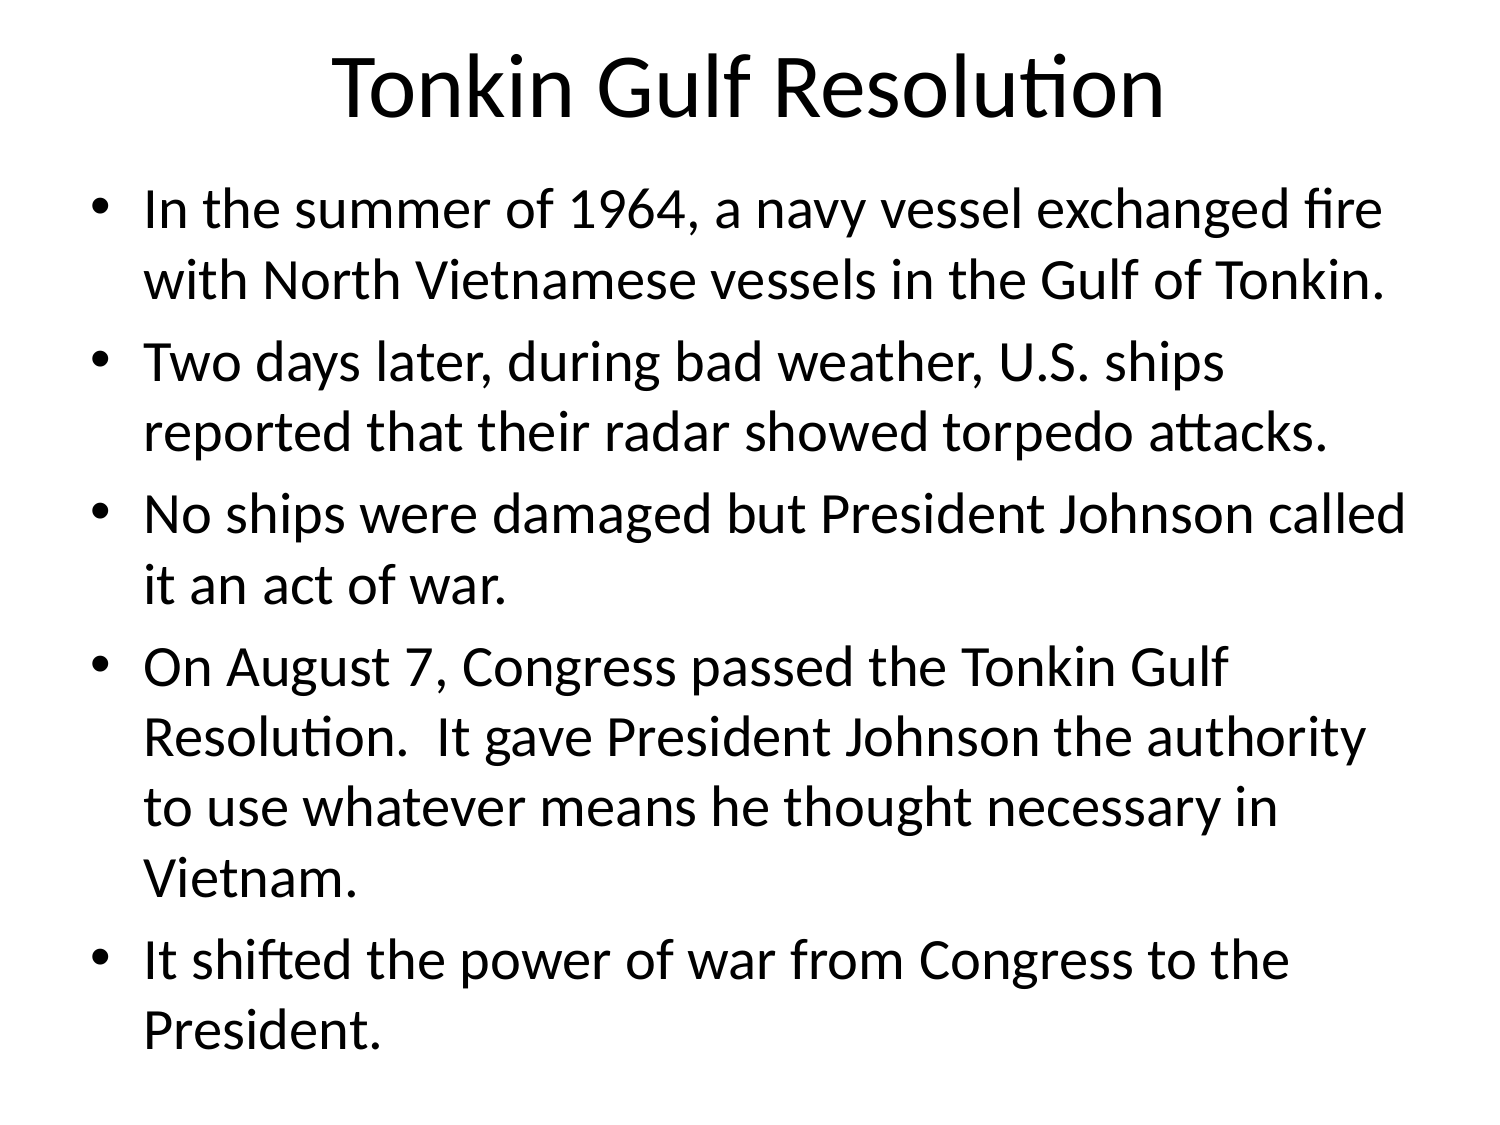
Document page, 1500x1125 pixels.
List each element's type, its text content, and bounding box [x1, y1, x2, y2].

title Tonkin Gulf Resolution [75, 0, 1425, 162]
list In the summer of 1964, a navy vessel exchanged fire with North Vietnamese vessels in the Gulf of Tonkin. Two days later, during bad weather, U.S. ships reported that their radar showed torpedo attacks. No ships were damaged but President Johnson called it an act of war. On August 7, Congress passed the Tonkin Gulf Resolution. It gave President Johnson the authority to use whatever means he thought necessary in Vietnam. It shifted the power of war from Congress to the President. [75, 162, 1425, 1088]
